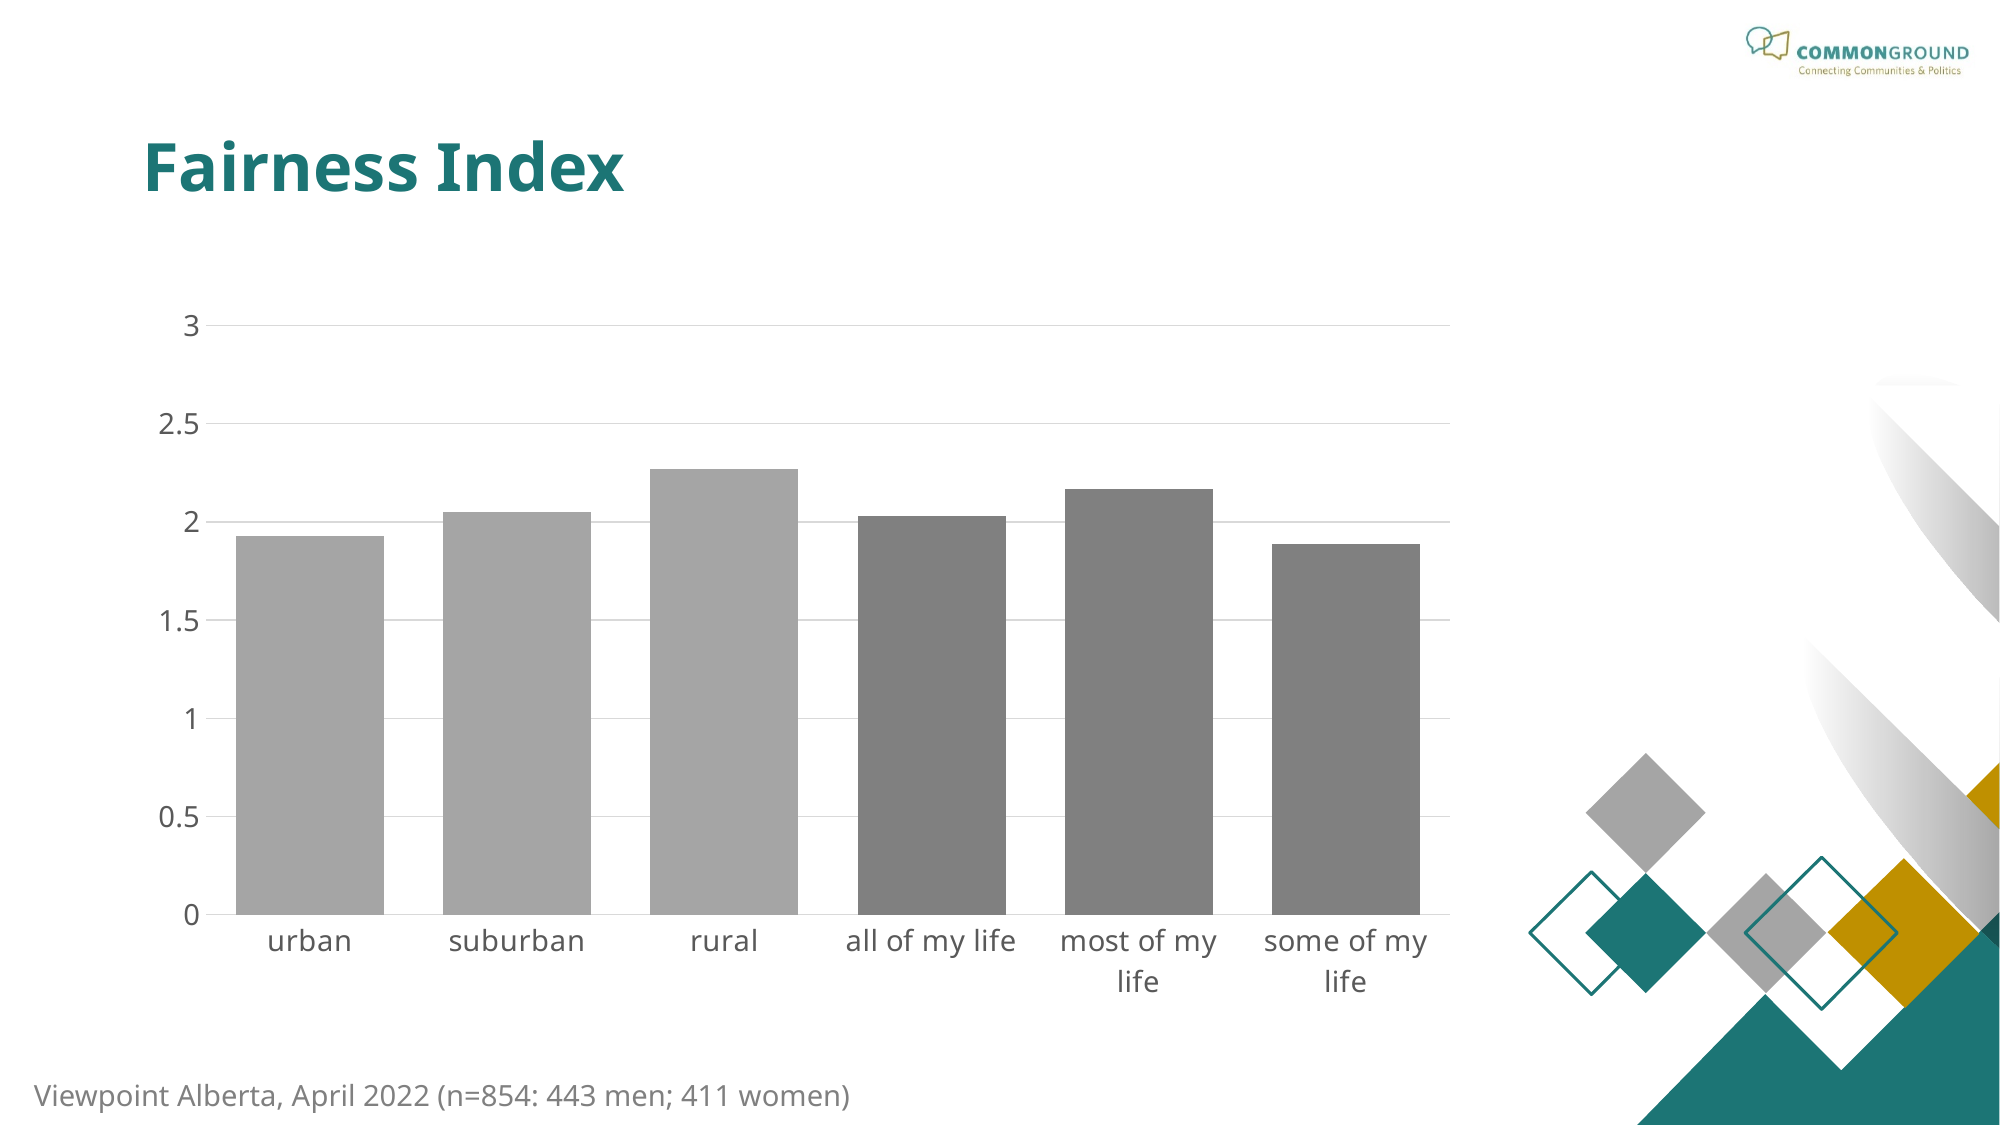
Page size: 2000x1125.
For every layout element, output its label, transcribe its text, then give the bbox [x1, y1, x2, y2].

picture [1734, 22, 1979, 81]
chart [131, 290, 1477, 1017]
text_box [1259, 385, 2000, 1125]
text_box Viewpoint Alberta, April 2022 (n=854: 443 men; 411 women) [18, 1069, 1019, 1120]
text_box Fairness Index [142, 124, 1513, 317]
